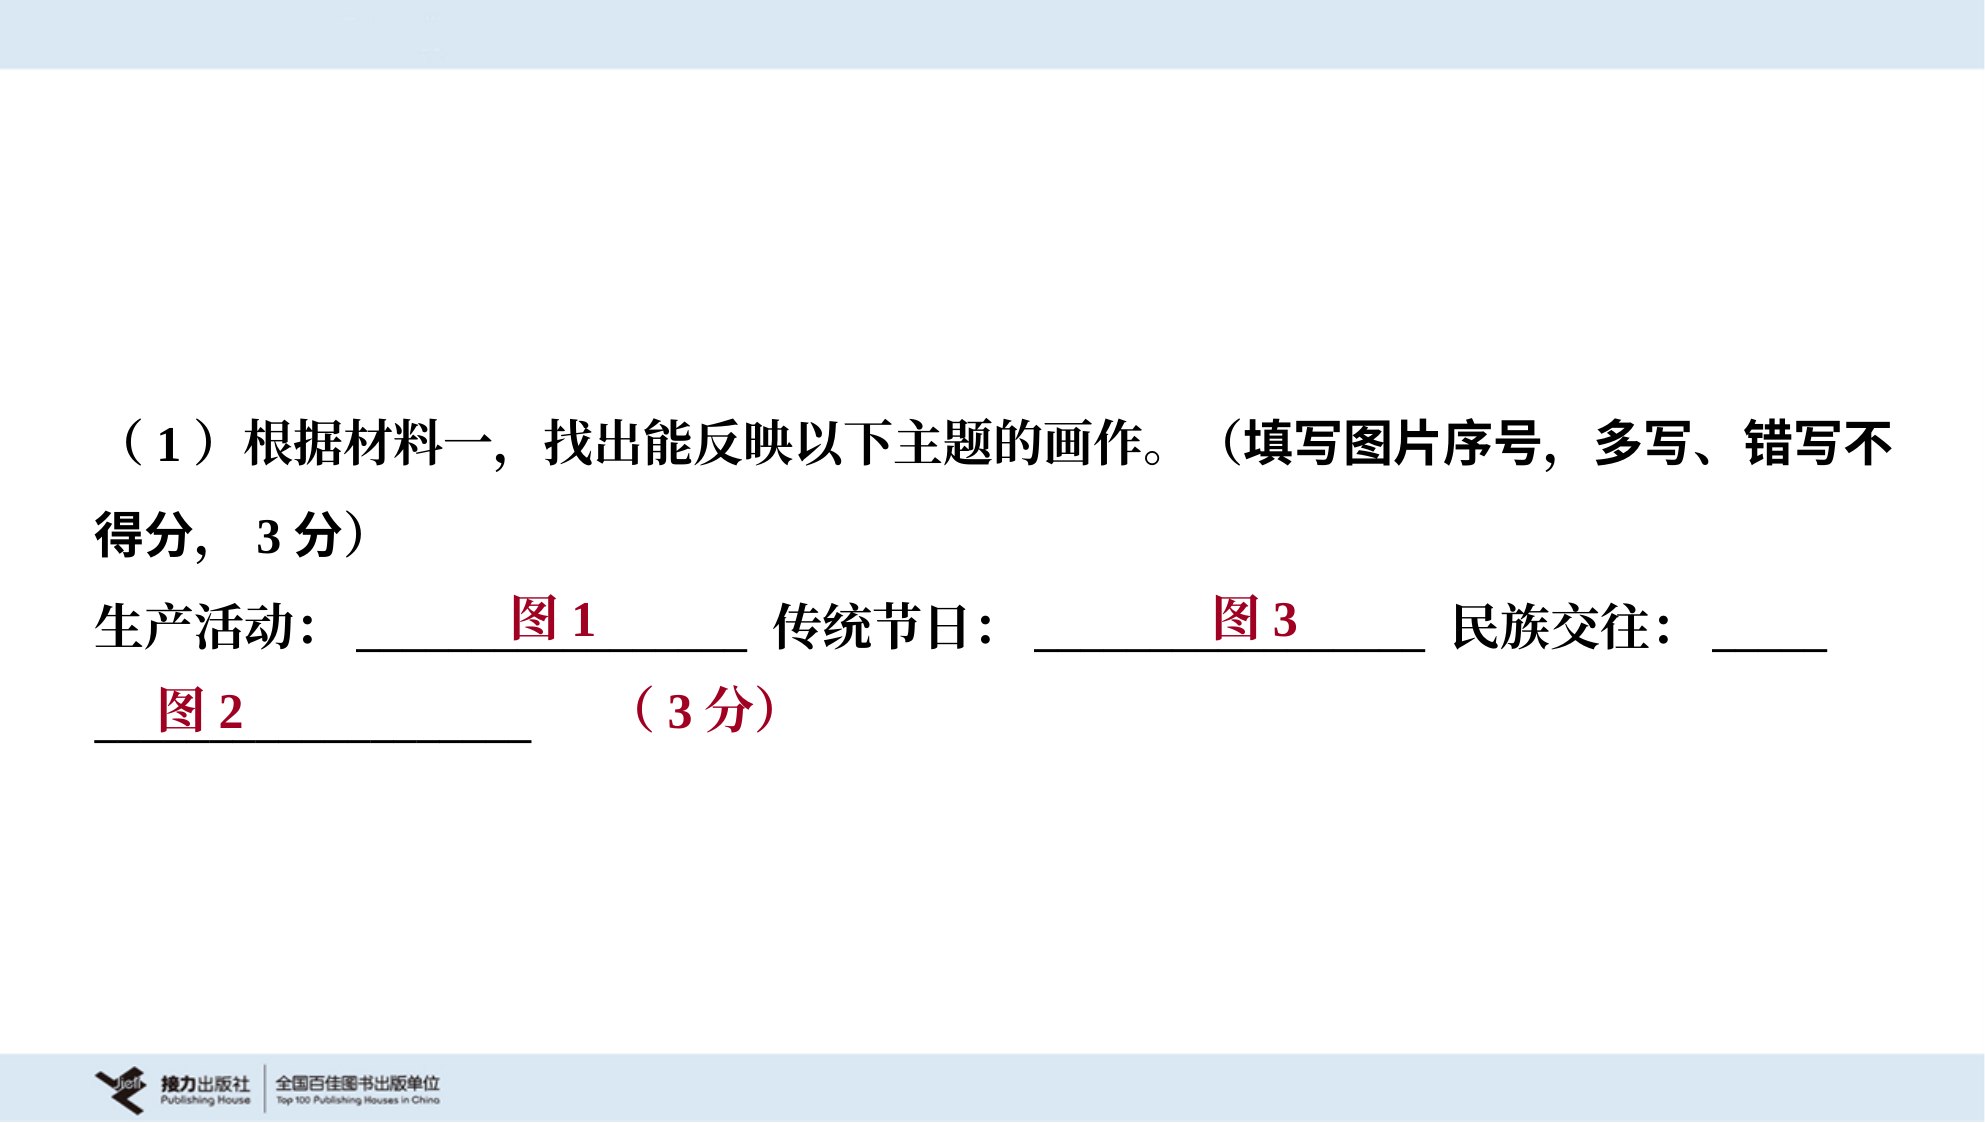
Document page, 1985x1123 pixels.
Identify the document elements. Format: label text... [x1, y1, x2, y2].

picture [0, 0, 1985, 1122]
text_box （1）根据材料一，找出能反映以下主题的画作。（填写图片序号，多写、错写不 得分，3分） 生产活动：_________________ 传统节日：_________________ 民族交往：_____ ___________________ [94, 380, 1892, 747]
text_box 图2 （3分） [94, 558, 1891, 739]
